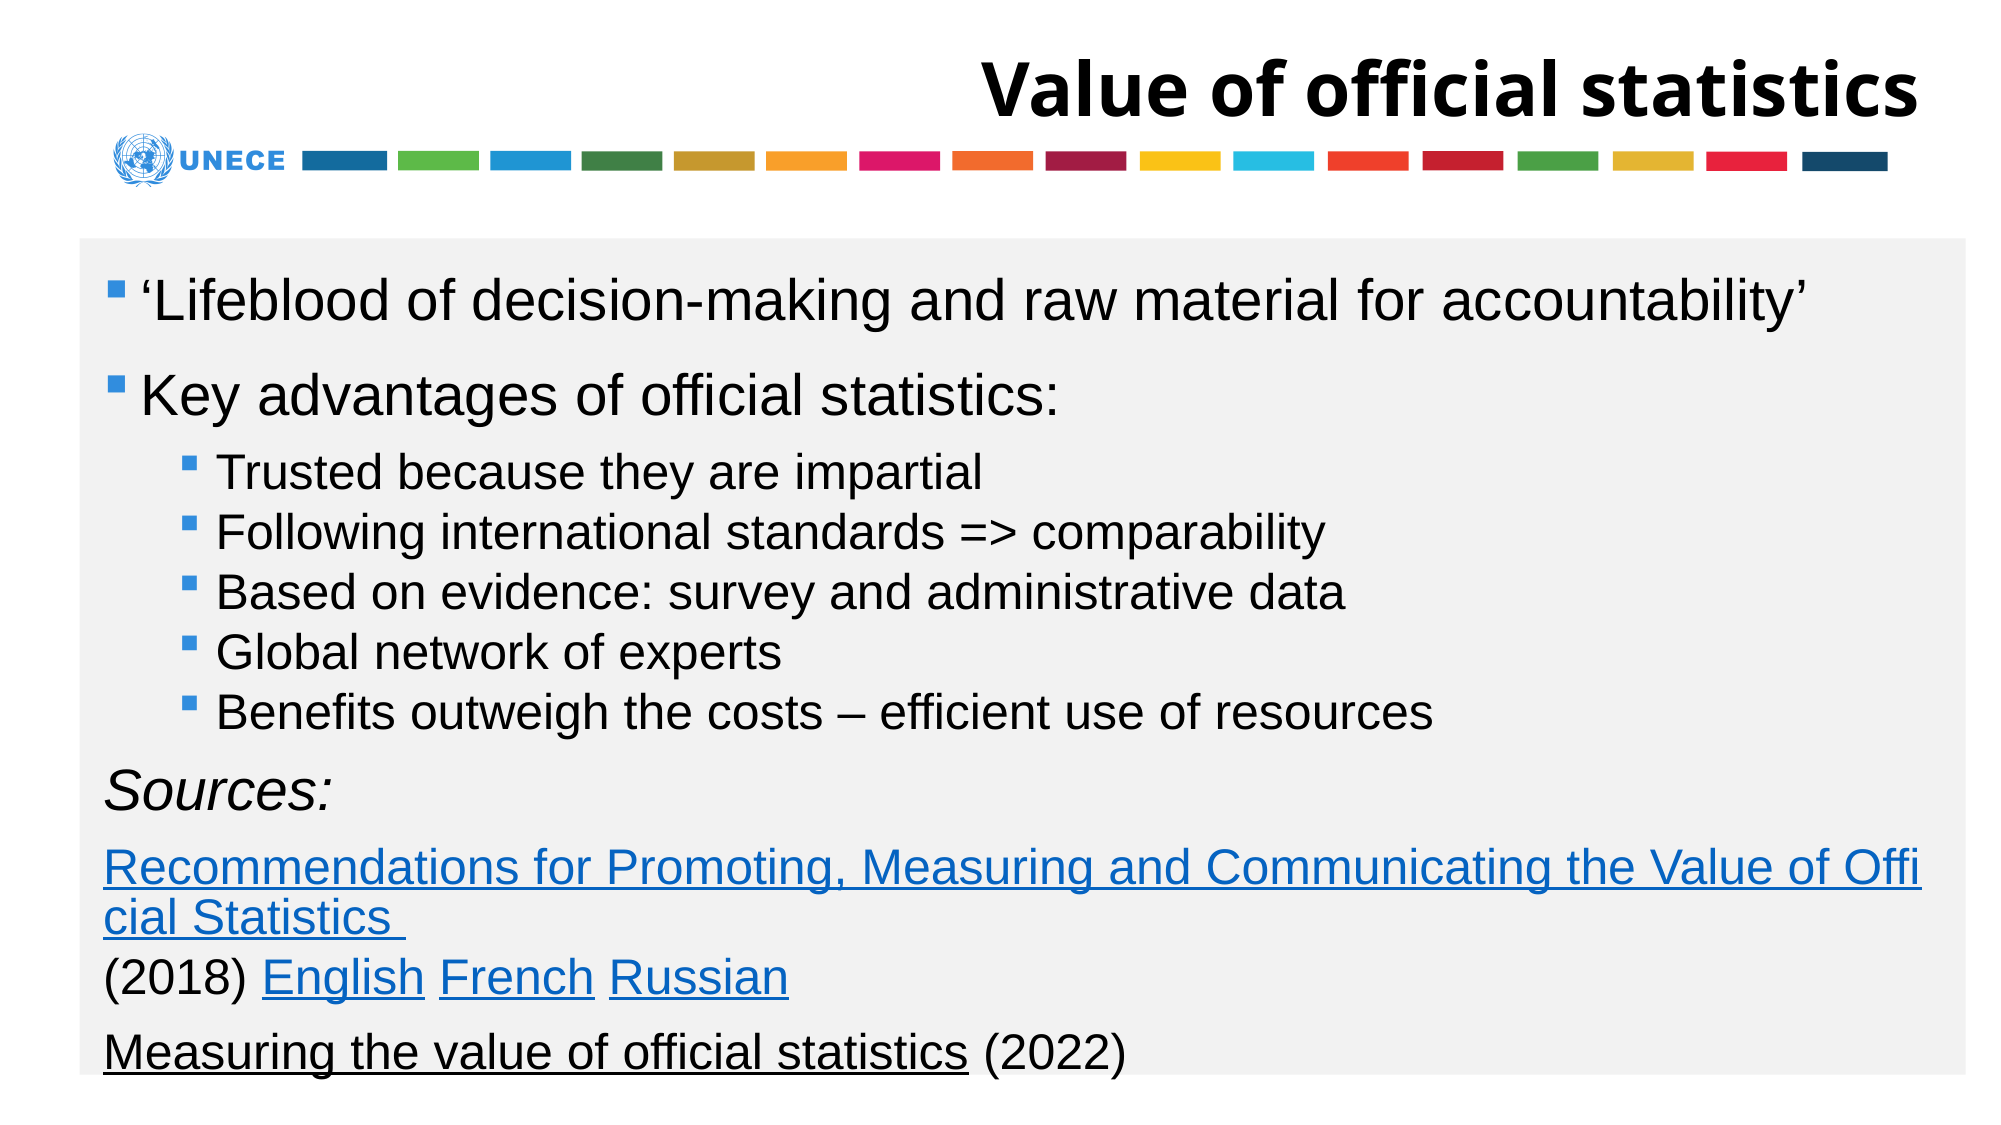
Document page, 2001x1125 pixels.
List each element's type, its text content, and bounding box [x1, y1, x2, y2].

picture [109, 160, 287, 188]
title Value of official statistics [49, 13, 1936, 160]
list ‘Lifeblood of decision-making and raw material for accountability’ Key advantages of official statistics: Trusted because they are impartial Following international standards => comparability Based on evidence: survey and administrative data Global network of experts Benefits outweigh the costs – efficient use of resources Sources: Recommendations for Promoting, Measuring and Communicating the Value of Official Statistics (2018) English French Russian Measuring the value of official statistics (2022) [79, 238, 1966, 1075]
